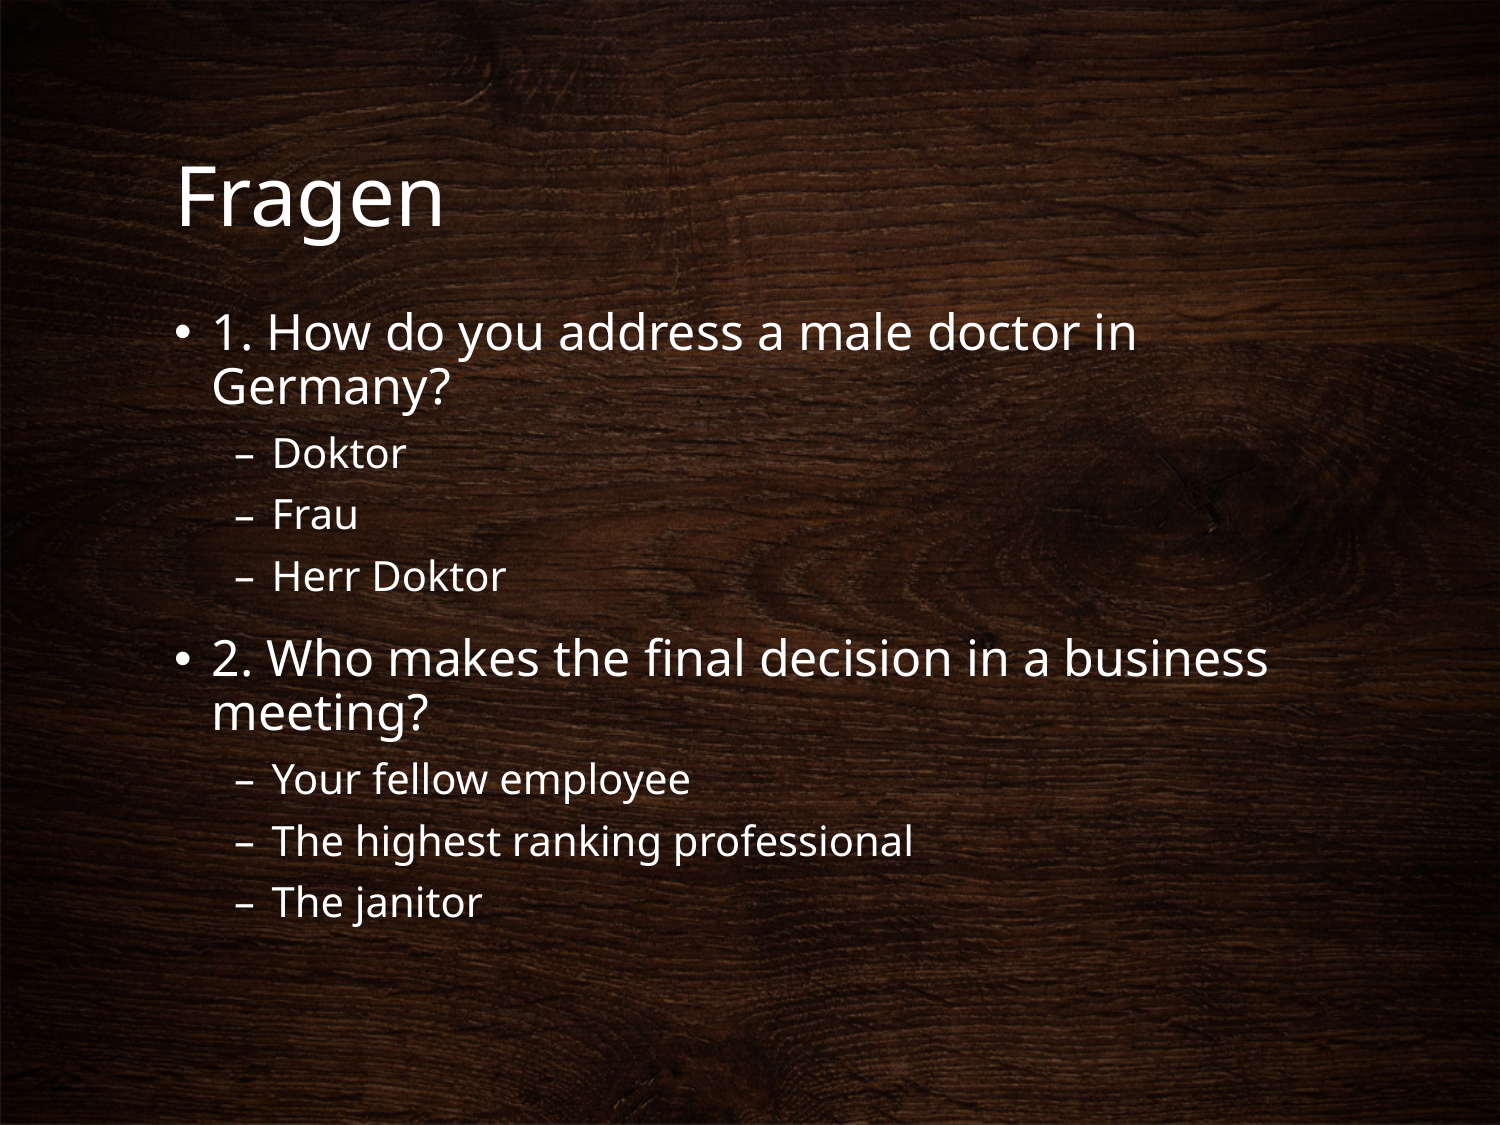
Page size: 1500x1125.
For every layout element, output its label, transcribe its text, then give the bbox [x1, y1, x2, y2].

picture [0, 0, 1500, 1125]
list 1. How do you address a male doctor in Germany? Doktor Frau Herr Doktor 2. Who makes the final decision in a business meeting? Your fellow employee The highest ranking professional The janitor [159, 299, 1341, 1013]
title Fragen [159, 62, 1341, 250]
